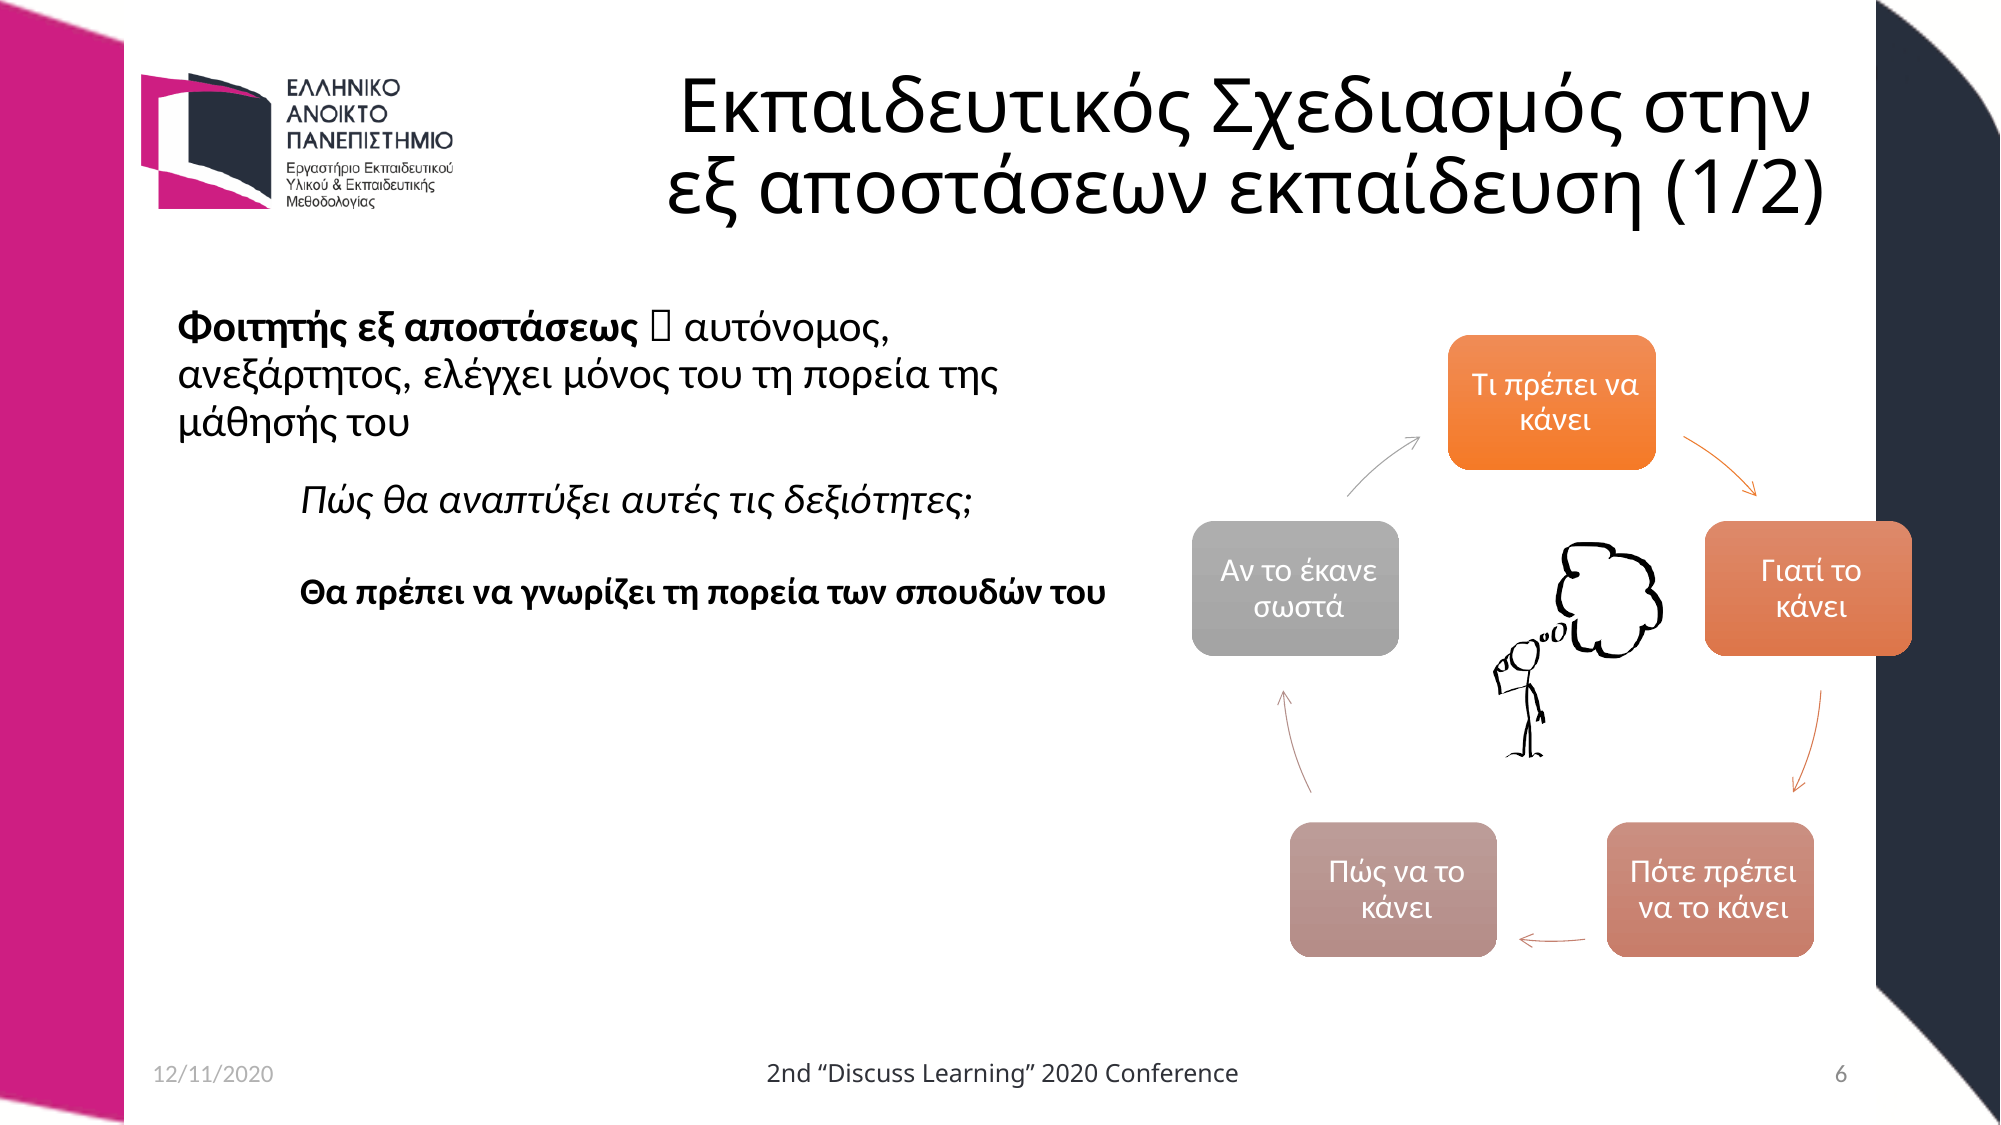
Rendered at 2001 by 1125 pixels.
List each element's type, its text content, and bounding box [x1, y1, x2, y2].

slide_number 6 [1412, 1042, 1863, 1103]
text_box Πώς θα αναπτύξει αυτές τις δεξιότητες; Θα πρέπει να γνωρίζει τη πορεία των σπουδών του [280, 462, 1117, 623]
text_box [1117, 334, 1988, 967]
picture [1876, 0, 2000, 1125]
title Εκπαιδευτικός Σχεδιασμός στην εξ αποστάσεων εκπαίδευση (1/2) [628, 59, 1864, 278]
picture [133, 73, 453, 209]
footer 2nd “Discuss Learning” 2020 Conference [662, 1042, 1338, 1103]
list Φοιτητής εξ αποστάσεως  αυτόνομος, ανεξάρτητος, ελέγχει μόνος του τη πορεία της μάθησής του [162, 296, 1140, 1024]
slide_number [137, 1042, 588, 1103]
picture [0, 0, 124, 1125]
